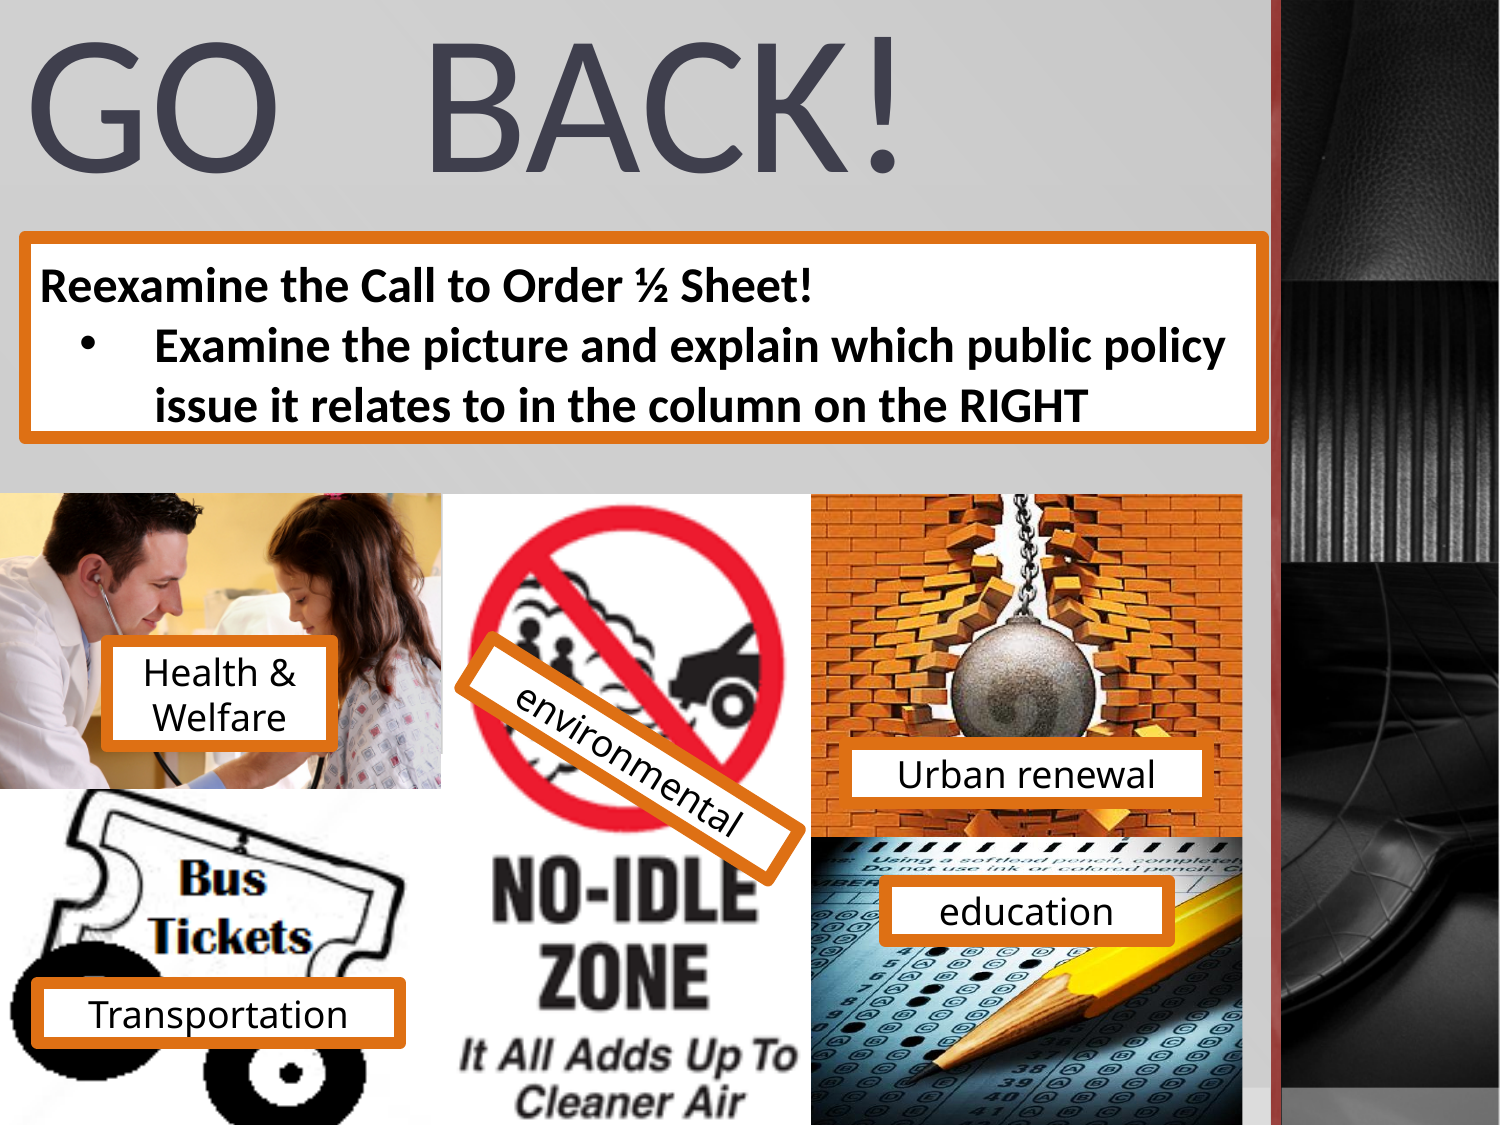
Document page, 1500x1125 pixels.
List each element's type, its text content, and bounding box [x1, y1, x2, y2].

title GO BACK! [24, 37, 1138, 213]
picture [0, 493, 1243, 1125]
subtitle Reexamine the Call to Order ½ Sheet! Examine the picture and explain which public policy issue it relates to in the column on the RIGHT [24, 236, 1264, 439]
picture [1281, 1, 1500, 1087]
